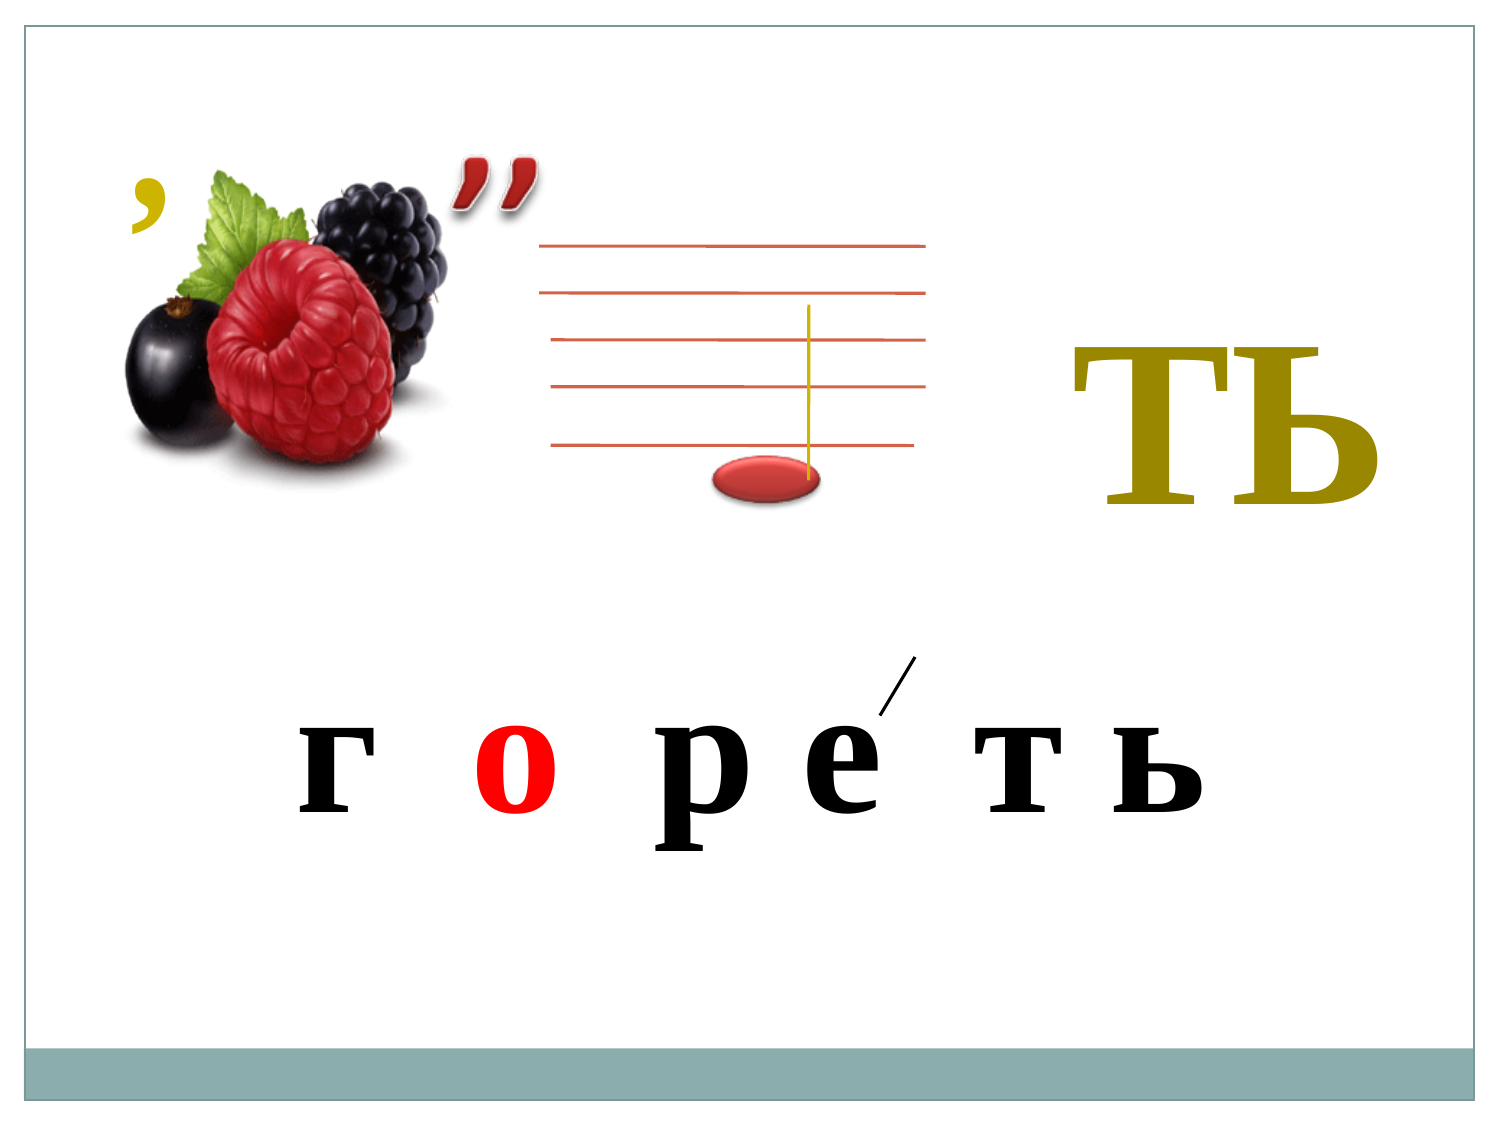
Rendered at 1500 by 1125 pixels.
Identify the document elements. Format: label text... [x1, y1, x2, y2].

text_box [704, 450, 830, 517]
text_box , [110, 15, 194, 139]
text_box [867, 668, 927, 705]
picture [99, 148, 461, 504]
text_box ТЬ [1056, 257, 1405, 560]
text_box г о р е т ь [123, 621, 1378, 857]
picture [324, 0, 674, 257]
